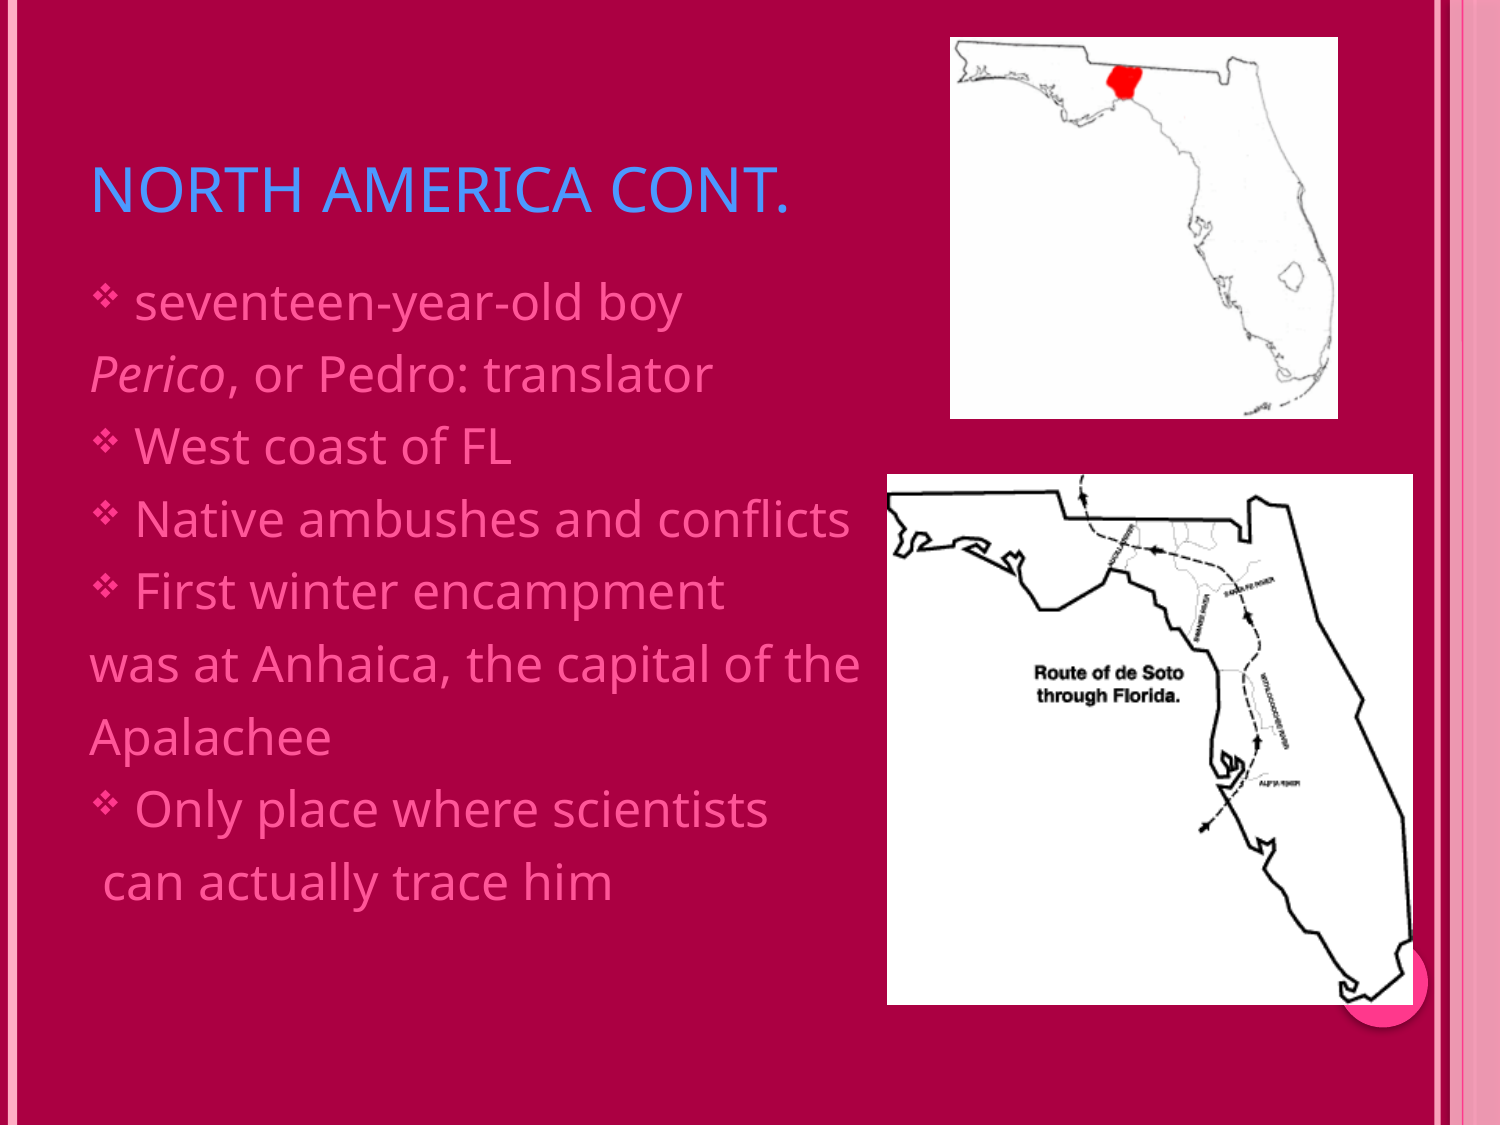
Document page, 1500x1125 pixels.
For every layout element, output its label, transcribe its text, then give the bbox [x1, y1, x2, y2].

title North America cont. [75, 45, 943, 233]
picture [949, 36, 1338, 419]
picture [886, 474, 1413, 1006]
list seventeen-year-old boy Perico, or Pedro: translator West coast of FL Native ambushes and conflicts First winter encampment was at Anhaica, the capital of the Apalachee Only place where scientists can actually trace him [75, 262, 1300, 1062]
